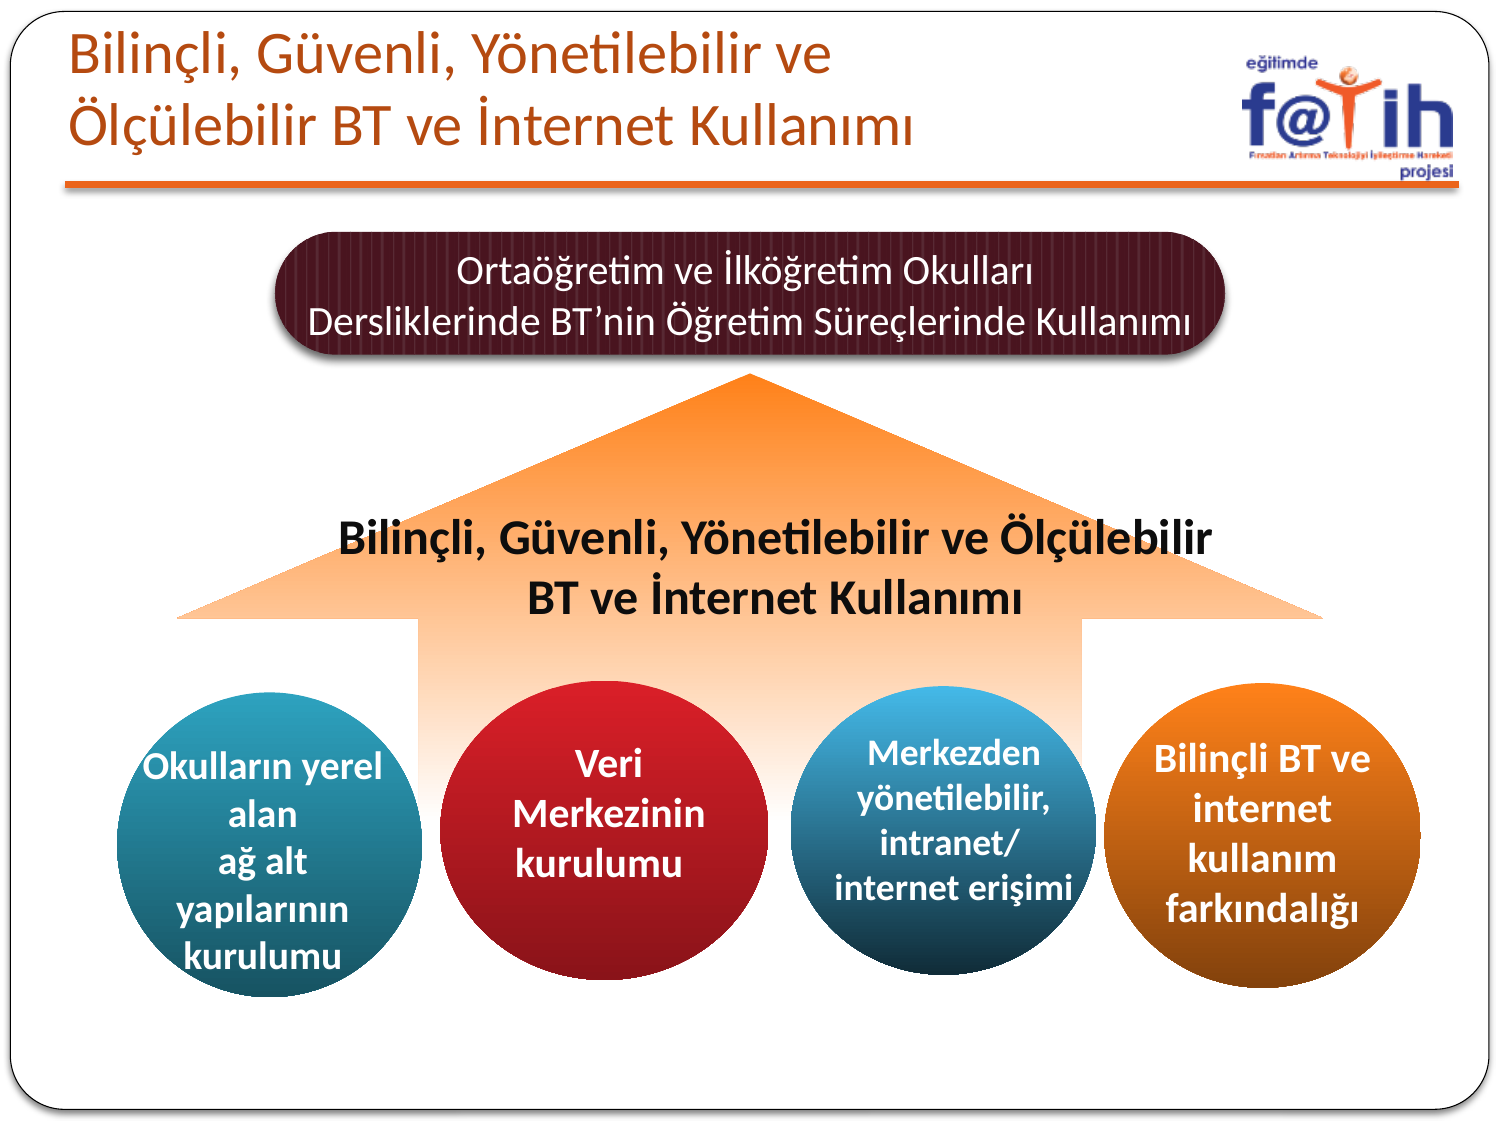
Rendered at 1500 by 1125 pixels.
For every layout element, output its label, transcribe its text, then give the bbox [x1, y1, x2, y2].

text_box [116, 692, 423, 998]
text_box [460, 373, 1040, 497]
picture [1242, 54, 1453, 182]
text_box Bilinçli, Güvenli, Yönetilebilir ve Ölçülebilir BT ve İnternet Kullanımı [301, 497, 1251, 632]
text_box [1251, 587, 1323, 619]
title Bilinçli, Güvenli, Yönetilebilir ve Ölçülebilir BT ve İnternet Kullanımı [53, 30, 1069, 173]
text_box Ortaöğretim ve İlköğretim Okulları Dersliklerinde BT’nin Öğretim Süreçlerinde Kullanımı [275, 231, 1226, 355]
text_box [440, 680, 769, 981]
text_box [1104, 682, 1422, 988]
text_box [177, 565, 301, 619]
text_box [418, 632, 1082, 824]
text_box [790, 685, 1115, 975]
